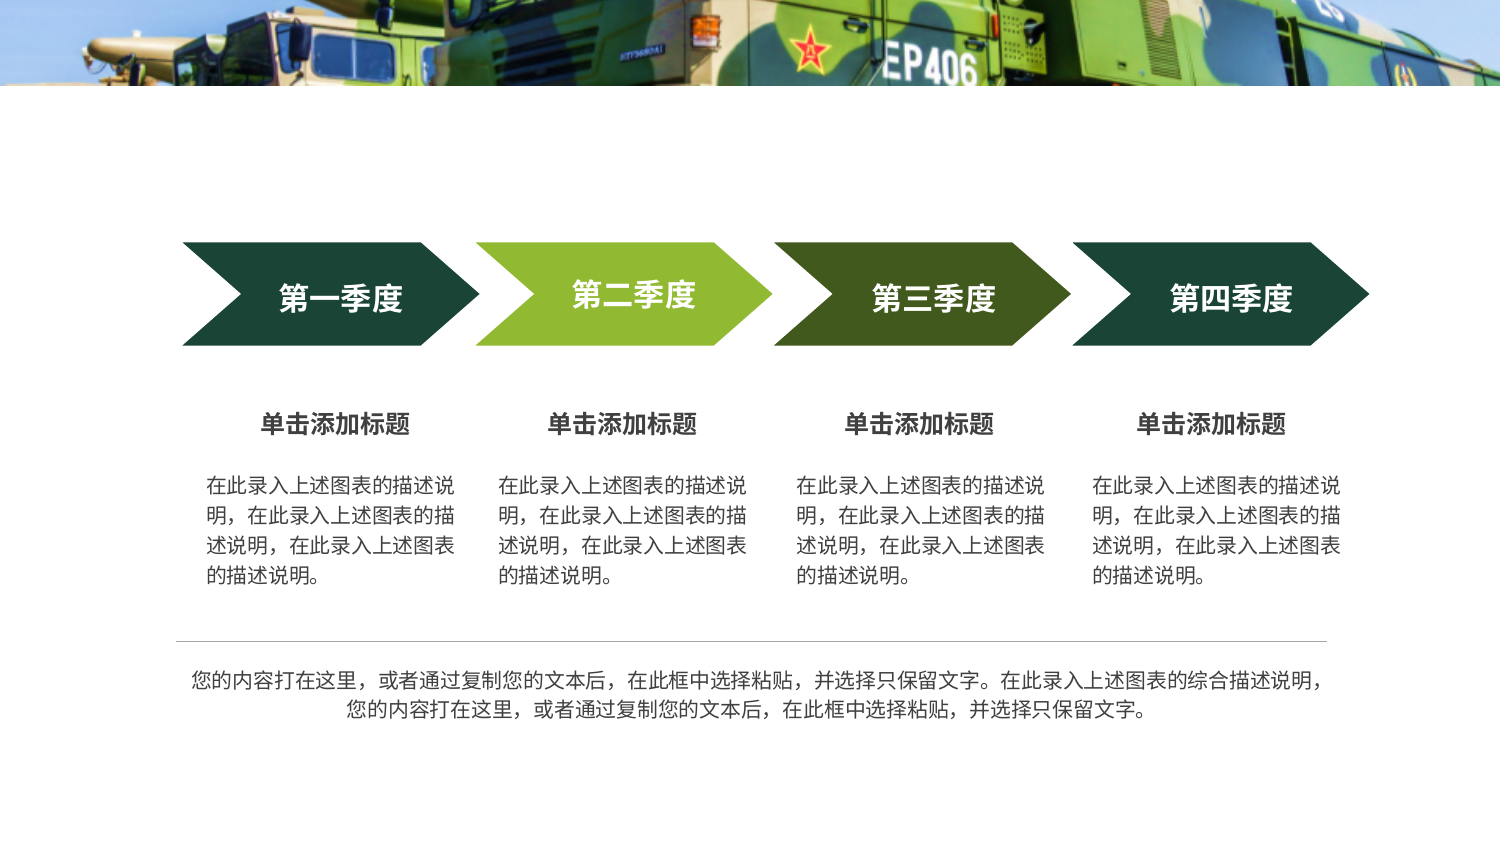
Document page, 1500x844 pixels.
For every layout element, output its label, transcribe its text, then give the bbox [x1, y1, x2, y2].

picture [0, 0, 1500, 86]
text_box 在此录入上述图表的描述说明，在此录入上述图表的描述说明，在此录入上述图表的描述说明。 [194, 461, 472, 593]
text_box 在此录入上述图表的描述说明，在此录入上述图表的描述说明，在此录入上述图表的描述说明。 [1080, 461, 1353, 593]
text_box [171, 238, 487, 350]
text_box 您的内容打在这里，或者通过复制您的文本后，在此框中选择粘贴，并选择只保留文字。在此录入上述图表的综合描述说明，您的内容打在这里，或者通过复制您的文本后，在此框中选择粘贴，并选择只保留文字。 [174, 656, 1329, 728]
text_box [1078, 238, 1376, 350]
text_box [762, 238, 1078, 350]
text_box 在此录入上述图表的描述说明，在此录入上述图表的描述说明，在此录入上述图表的描述说明。 [785, 461, 1060, 593]
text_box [487, 238, 762, 350]
text_box 在此录入上述图表的描述说明，在此录入上述图表的描述说明，在此录入上述图表的描述说明。 [487, 461, 759, 593]
text_box 单击添加标题 [535, 402, 709, 445]
text_box 单击添加标题 [248, 402, 422, 445]
text_box 单击添加标题 [1125, 402, 1298, 445]
text_box 单击添加标题 [833, 402, 1006, 445]
